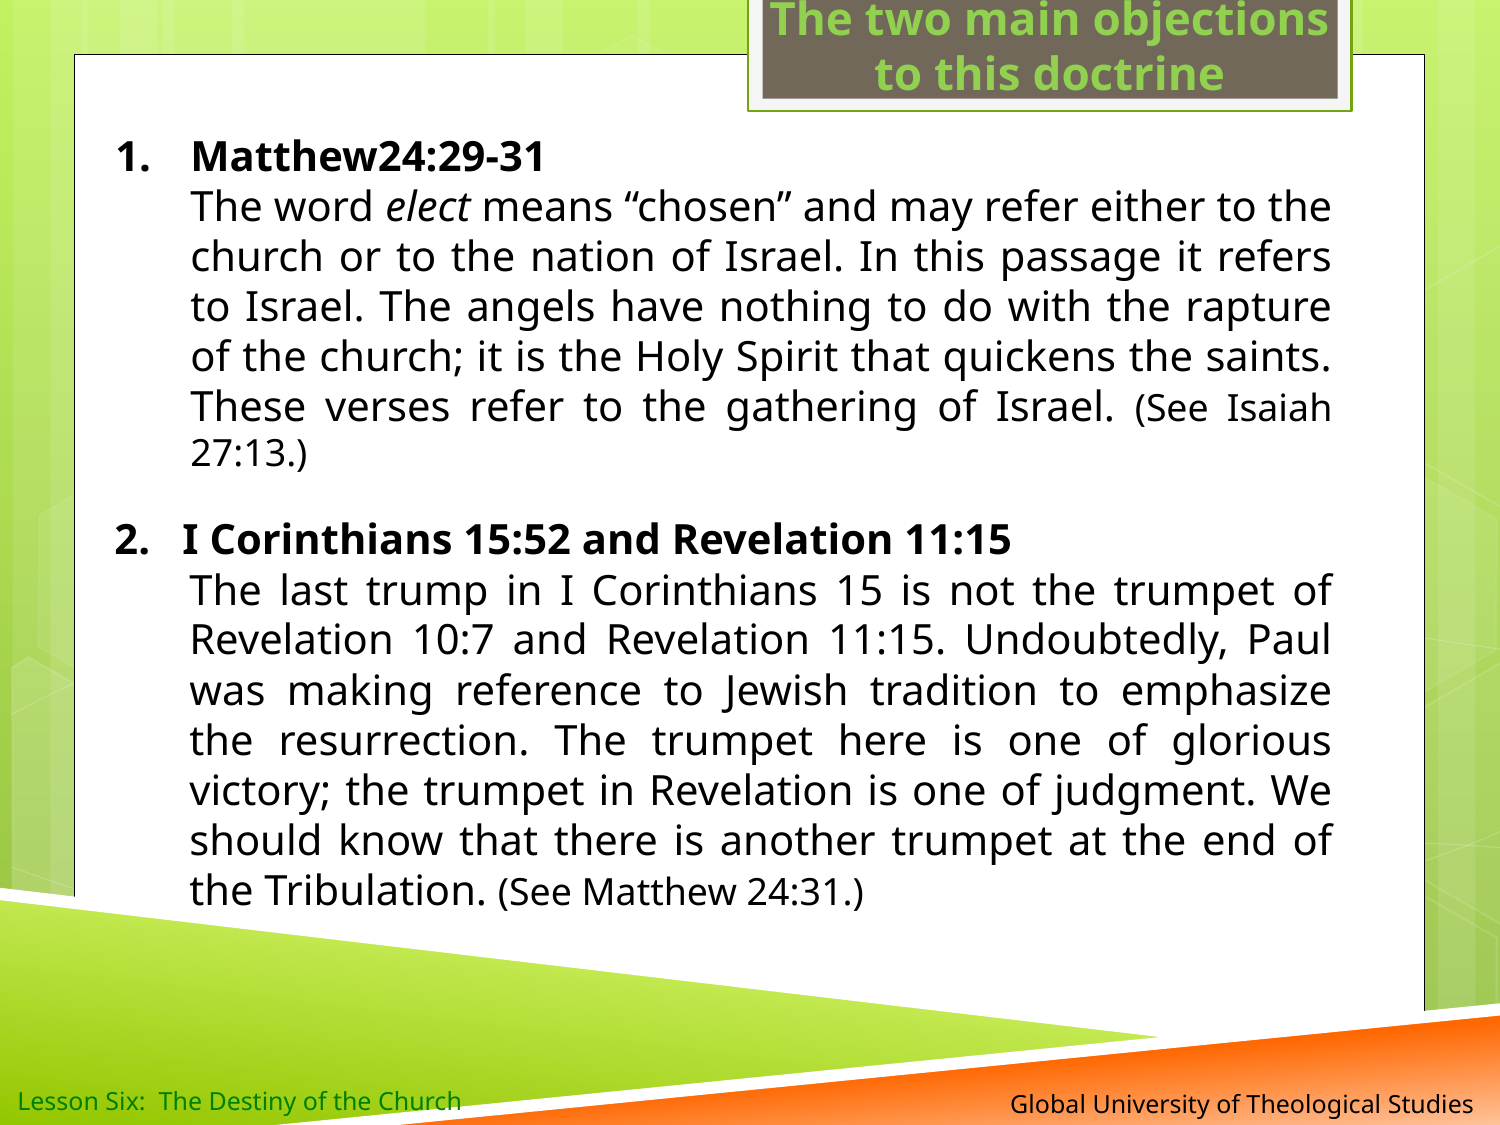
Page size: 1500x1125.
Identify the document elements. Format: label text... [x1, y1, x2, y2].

text_box Lesson Six: The Destiny of the Church [9, 1083, 513, 1118]
text_box Global University of Theological Studies [996, 1073, 1500, 1117]
text_box 2. I Corinthians 15:52 and Revelation 11:15 The last trump in I Corinthians 15 is not the trumpet of Revelation 10:7 and Revelation 11:15. Undoubtedly, Paul was making reference to Jewish tradition to emphasize the resurrection. The trumpet here is one of glorious victory; the trumpet in Revelation is one of judgment. We should know that there is another trumpet at the end of the Tribulation. (See Matthew 24:31.) [99, 505, 1348, 966]
text_box Matthew24:29-31 The word elect means “chosen” and may refer either to the church or to the nation of Israel. In this passage it refers to Israel. The angels have nothing to do with the rapture of the church; it is the Holy Spirit that quickens the saints. These verses refer to the gathering of Israel. (See Isaiah 27:13.) [100, 121, 1348, 482]
text_box The two main objections to this doctrine [748, 0, 1351, 107]
